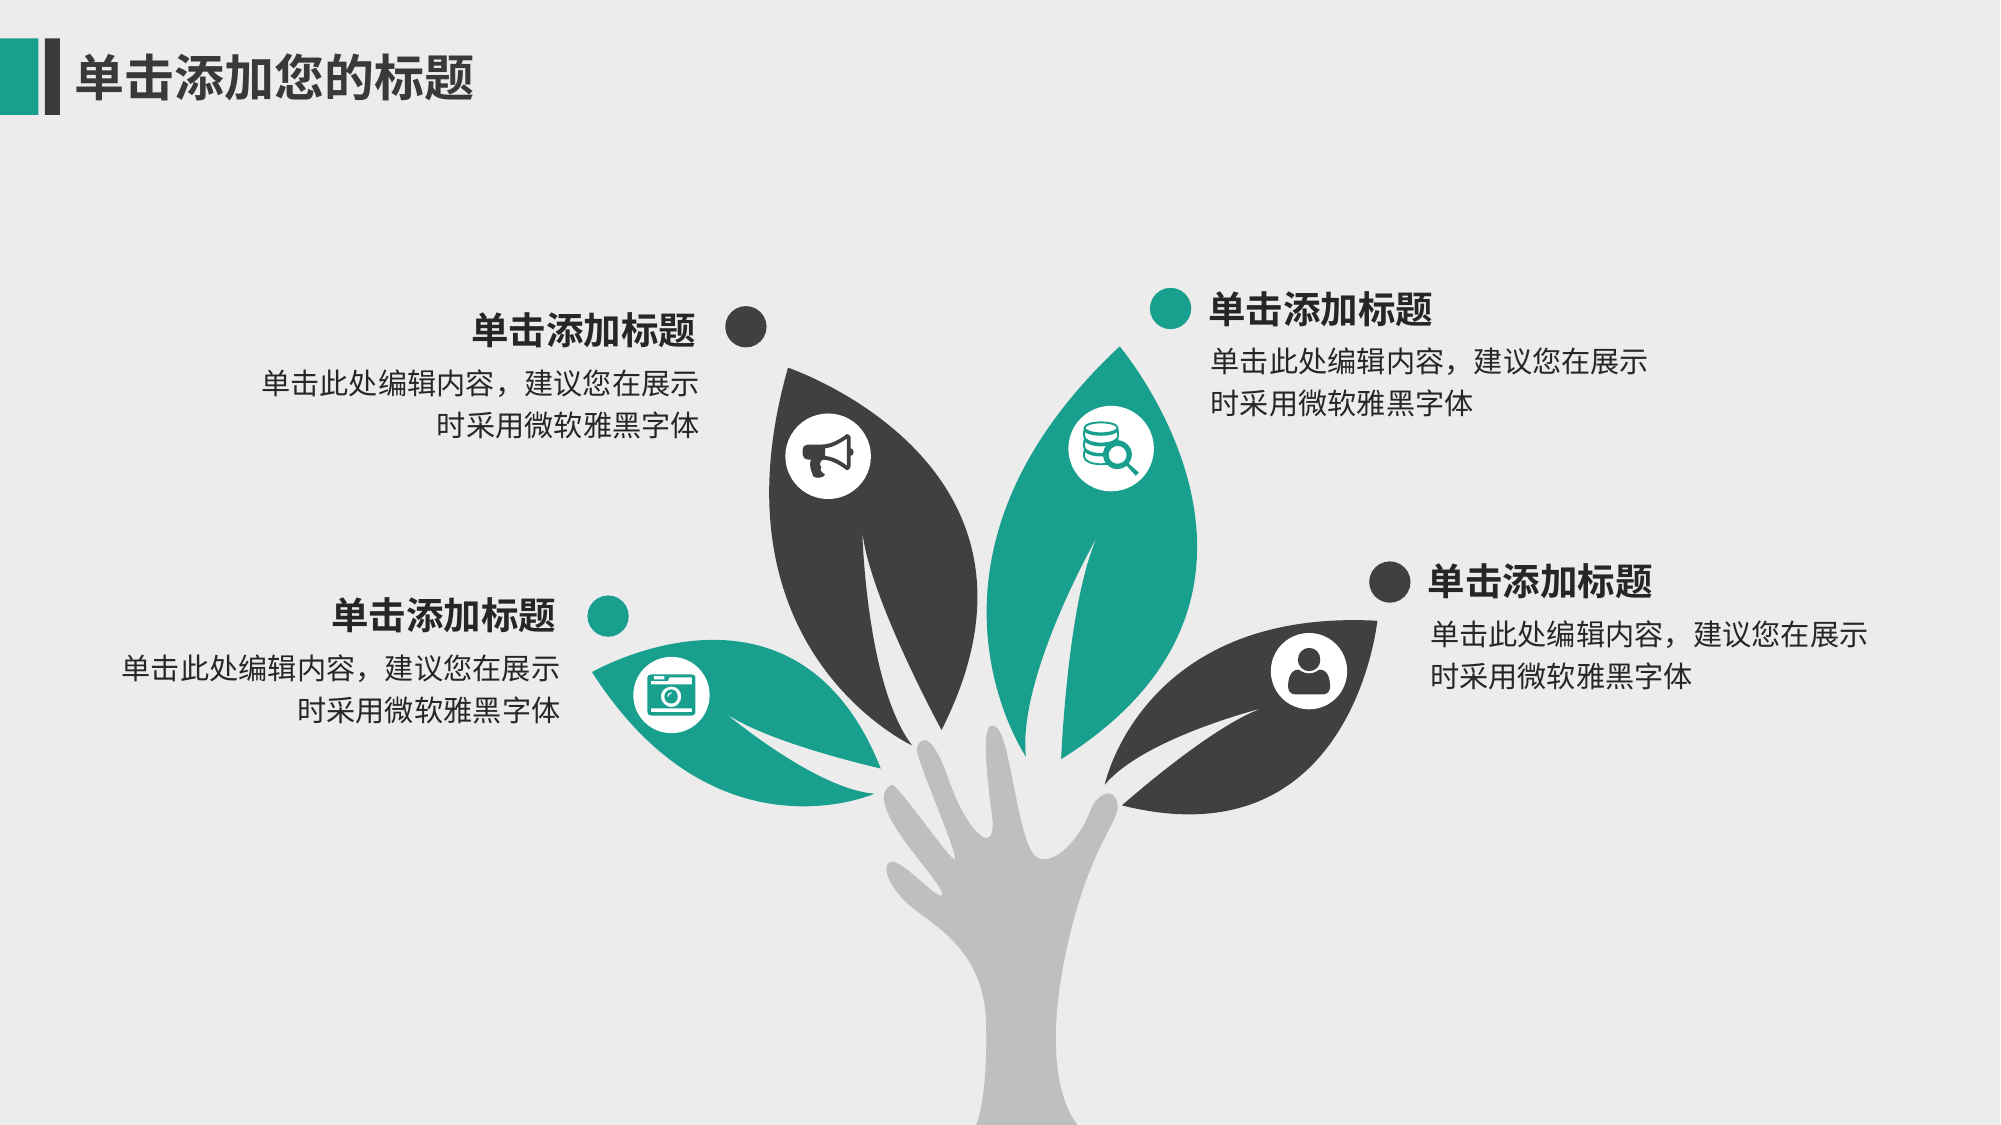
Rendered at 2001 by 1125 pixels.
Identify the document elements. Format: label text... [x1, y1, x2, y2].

text_box [883, 725, 1118, 1125]
text_box [1270, 632, 1348, 710]
text_box 单击添加标题 [294, 584, 572, 645]
text_box [725, 306, 767, 348]
text_box 单击此处编辑内容，建议您在展示时采用微软雅黑字体 [253, 358, 700, 442]
text_box 单击添加您的标题 [59, 39, 509, 114]
text_box 单击添加标题 [434, 299, 711, 360]
text_box [802, 434, 854, 478]
text_box [1083, 421, 1139, 476]
text_box 单击此处编辑内容，建议您在展示时采用微软雅黑字体 [1430, 609, 1881, 693]
text_box [769, 367, 978, 746]
text_box [1068, 405, 1154, 492]
text_box [586, 594, 630, 638]
text_box [785, 413, 871, 500]
text_box [1288, 647, 1331, 695]
text_box 单击添加标题 [1193, 278, 1471, 339]
text_box [633, 656, 710, 734]
text_box [647, 674, 696, 716]
text_box [986, 346, 1198, 760]
text_box 单击此处编辑内容，建议您在展示时采用微软雅黑字体 [1210, 336, 1662, 420]
text_box 单击此处编辑内容，建议您在展示时采用微软雅黑字体 [106, 643, 561, 726]
text_box [1369, 561, 1411, 603]
text_box [1104, 620, 1378, 815]
text_box 单击添加标题 [1413, 550, 1690, 611]
text_box [592, 639, 881, 807]
text_box [1148, 286, 1193, 331]
